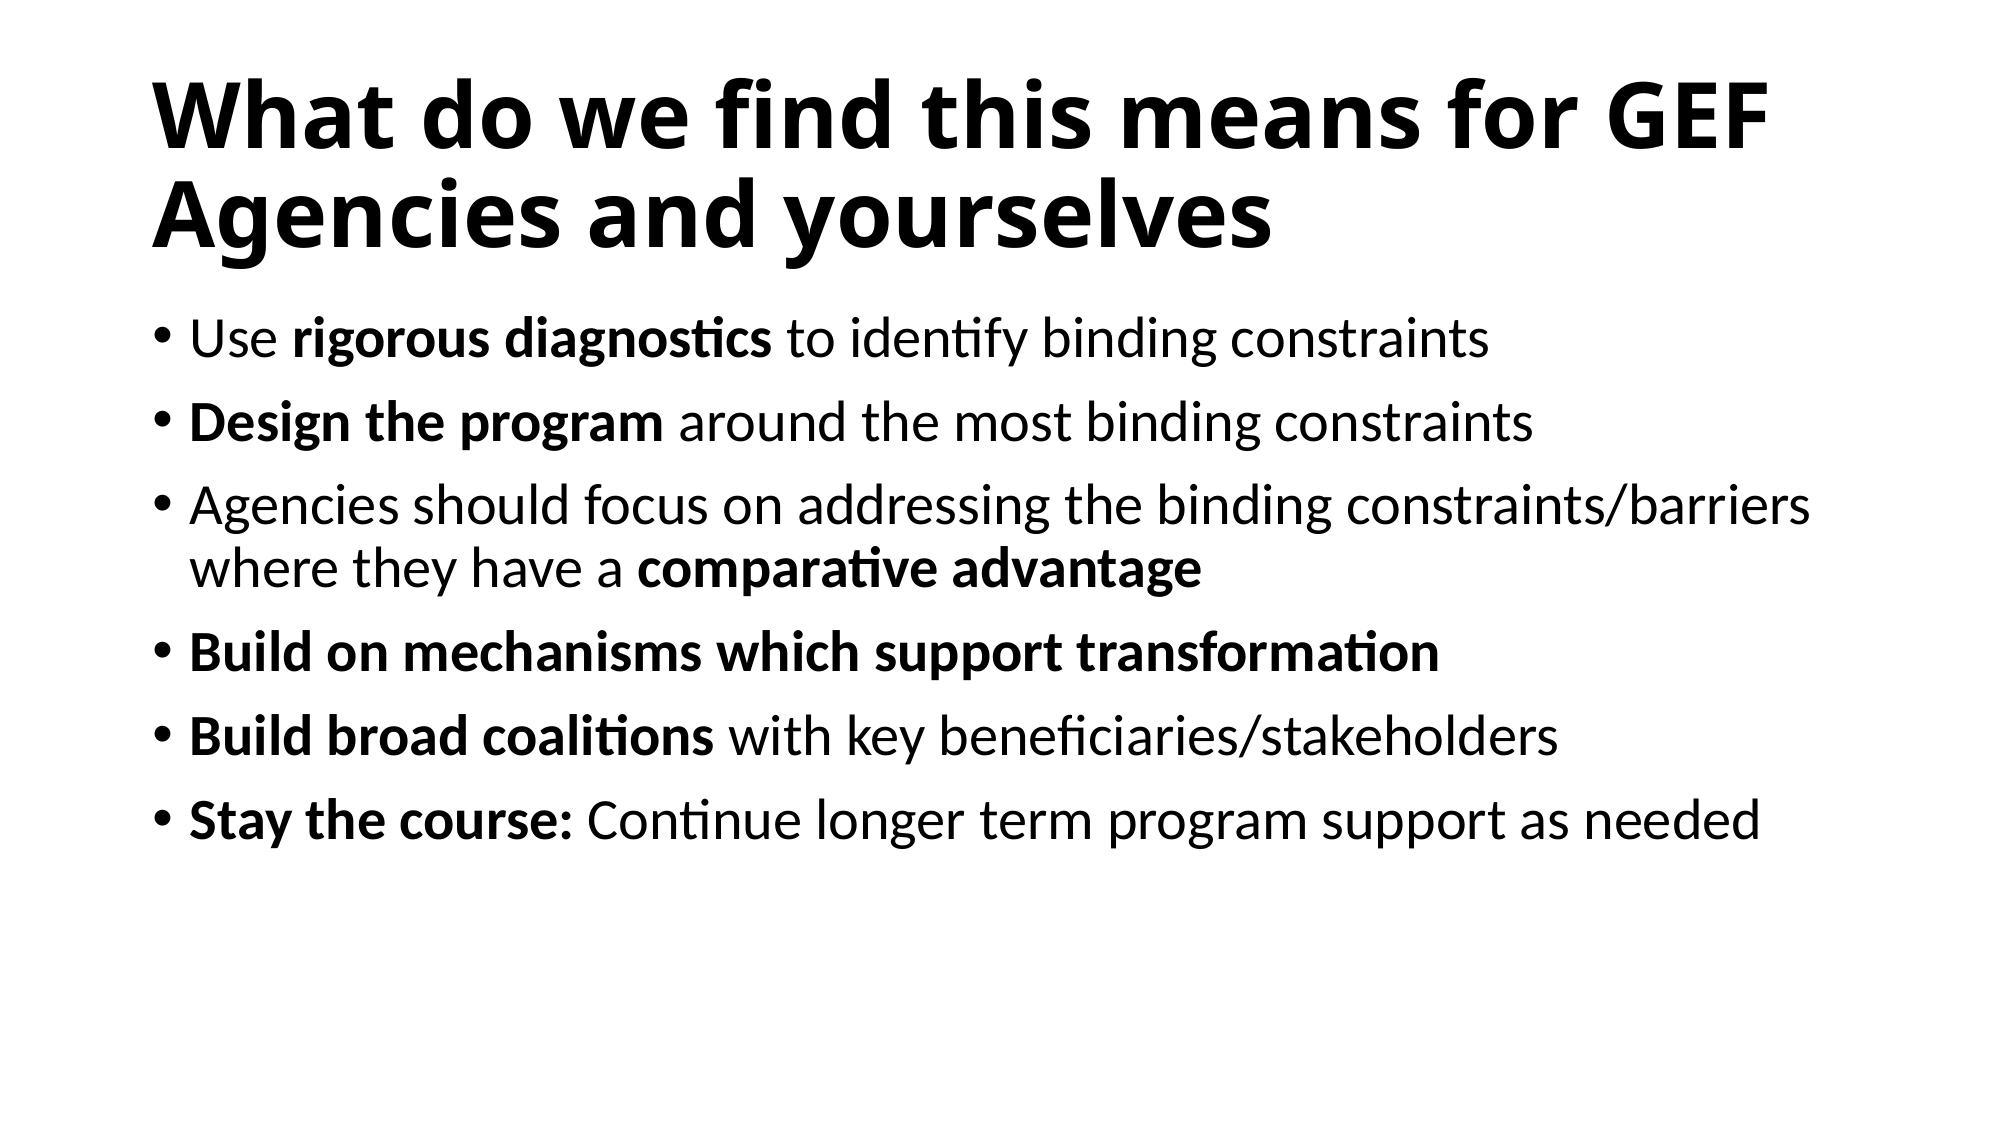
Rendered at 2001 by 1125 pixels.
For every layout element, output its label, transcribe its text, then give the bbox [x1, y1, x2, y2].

title What do we find this means for GEF Agencies and yourselves [137, 59, 1863, 278]
list Use rigorous diagnostics to identify binding constraints Design the program around the most binding constraints Agencies should focus on addressing the binding constraints/barriers where they have a comparative advantage Build on mechanisms which support transformation Build broad coalitions with key beneficiaries/stakeholders Stay the course: Continue longer term program support as needed [137, 299, 1863, 1014]
